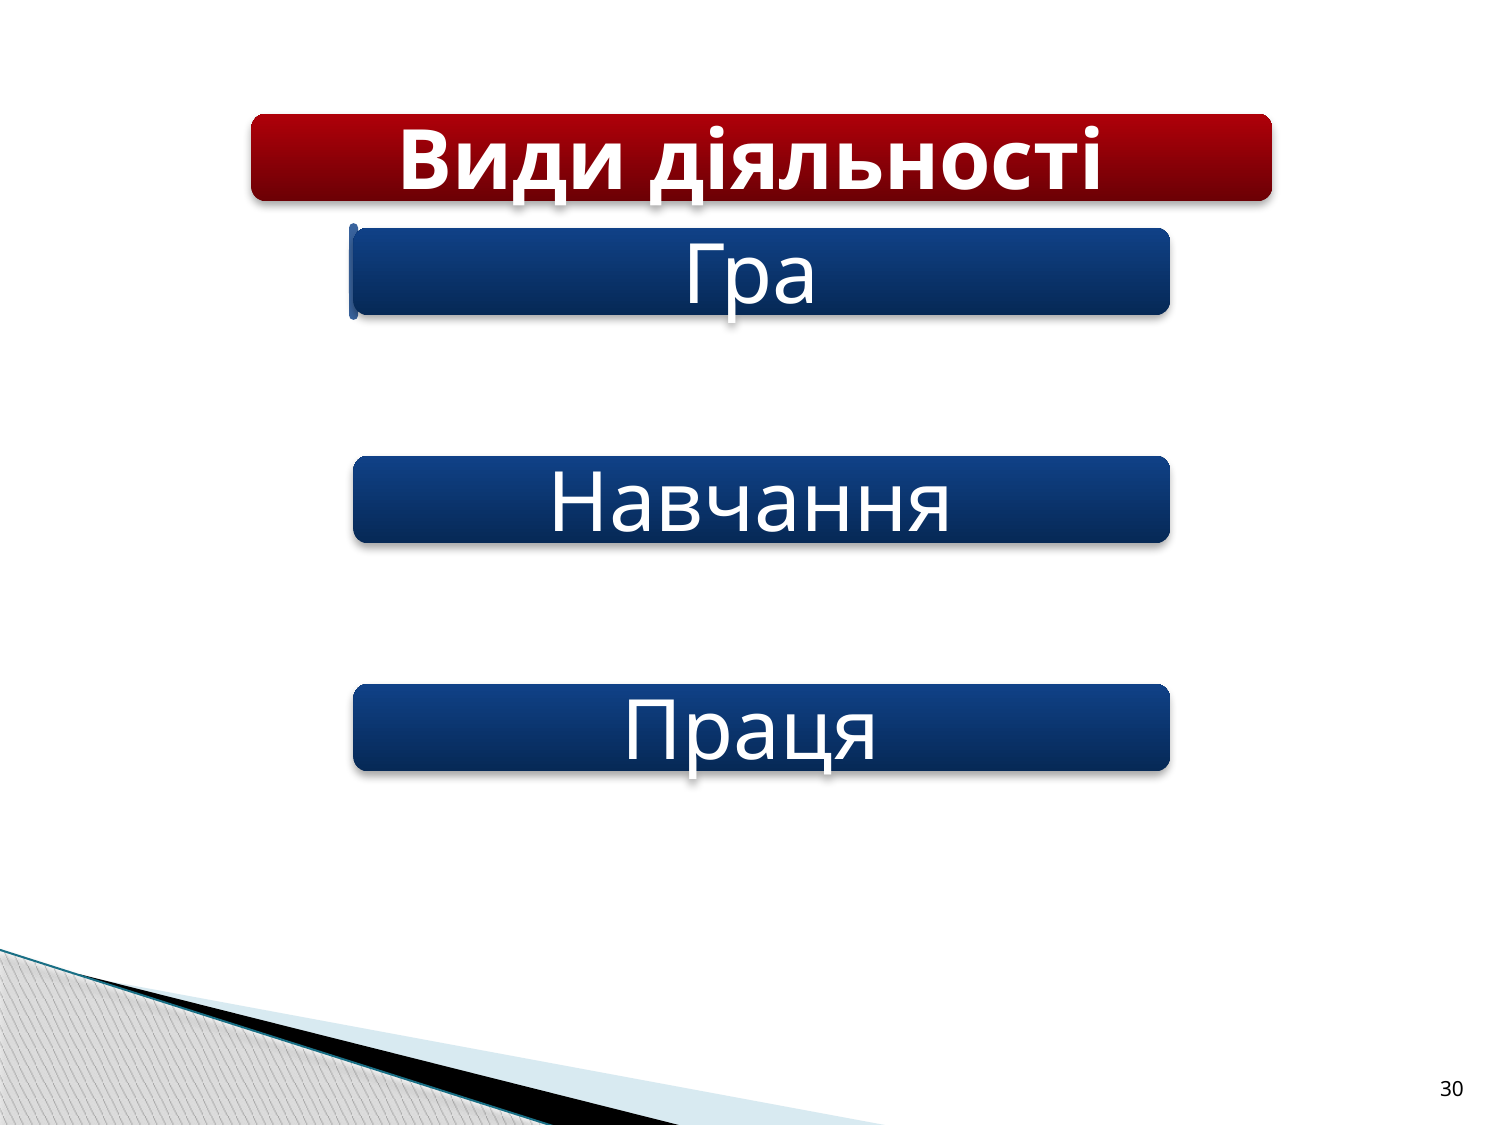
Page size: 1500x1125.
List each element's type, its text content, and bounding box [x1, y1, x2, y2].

slide_number 30 [1418, 1051, 1479, 1112]
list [123, 113, 1400, 1000]
